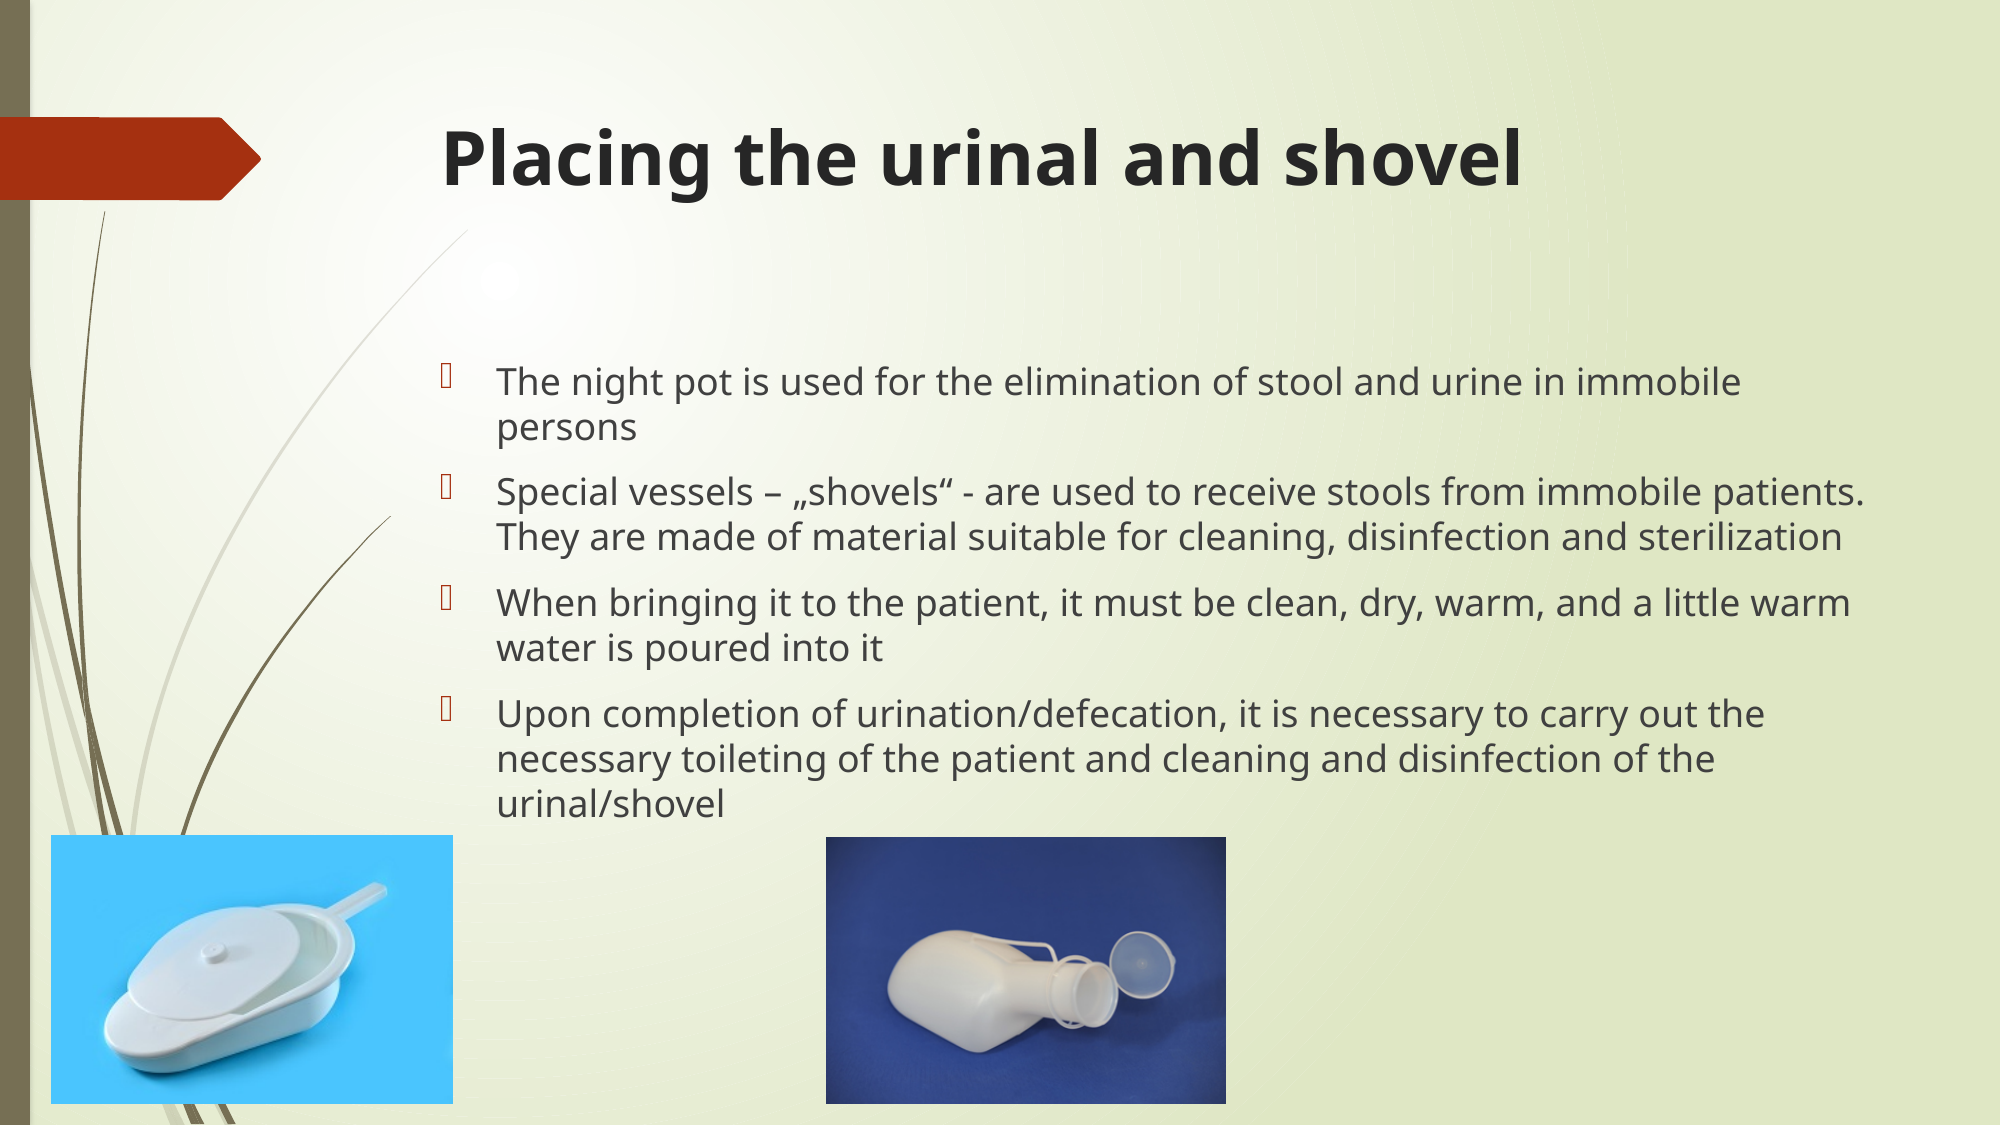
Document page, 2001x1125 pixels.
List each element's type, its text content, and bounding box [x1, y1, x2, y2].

picture [826, 837, 1226, 1104]
list The night pot is used for the elimination of stool and urine in immobile persons Special vessels – „shovels“ - are used to receive stools from immobile patients. They are made of material suitable for cleaning, disinfection and sterilization When bringing it to the patient, it must be clean, dry, warm, and a little warm water is poured into it Upon completion of urination/defecation, it is necessary to carry out the necessary toileting of the patient and cleaning and disinfection of the urinal/shovel [424, 350, 1888, 970]
title Placing the urinal and shovel [425, 102, 1888, 313]
picture [50, 835, 453, 1104]
